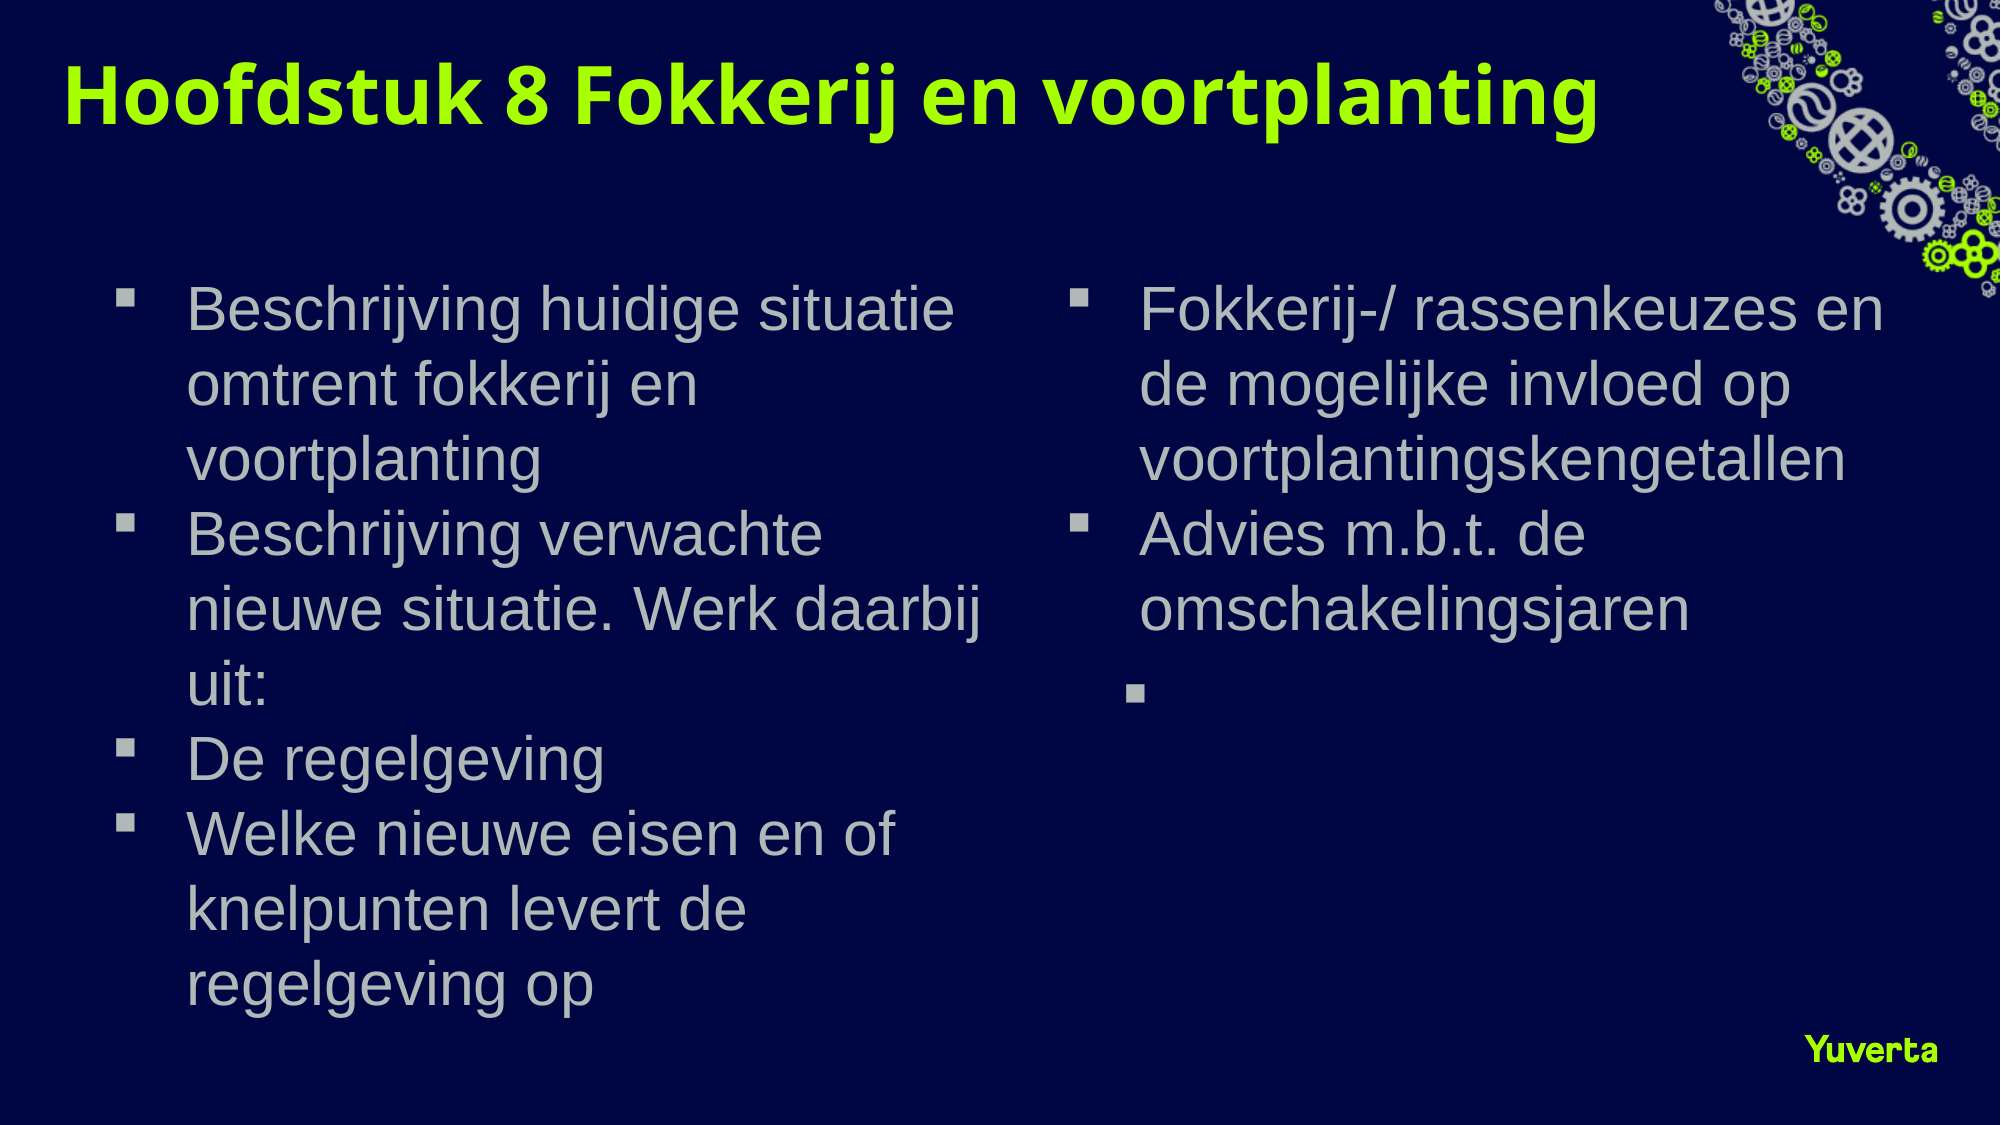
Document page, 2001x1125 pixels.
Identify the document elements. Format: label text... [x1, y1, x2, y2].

title Hoofdstuk 8 Fokkerij en voortplanting [60, 48, 1744, 239]
picture [0, 0, 2000, 1125]
text_box Beschrijving huidige situatie omtrent fokkerij en voortplanting Beschrijving verwachte nieuwe situatie. Werk daarbij uit: De regelgeving Welke nieuwe eisen en of knelpunten levert de regelgeving op Fokkerij-/ rassenkeuzes en de mogelijke invloed op voortplantingskengetallen Advies m.b.t. de omschakelingsjaren [60, 268, 1940, 1029]
